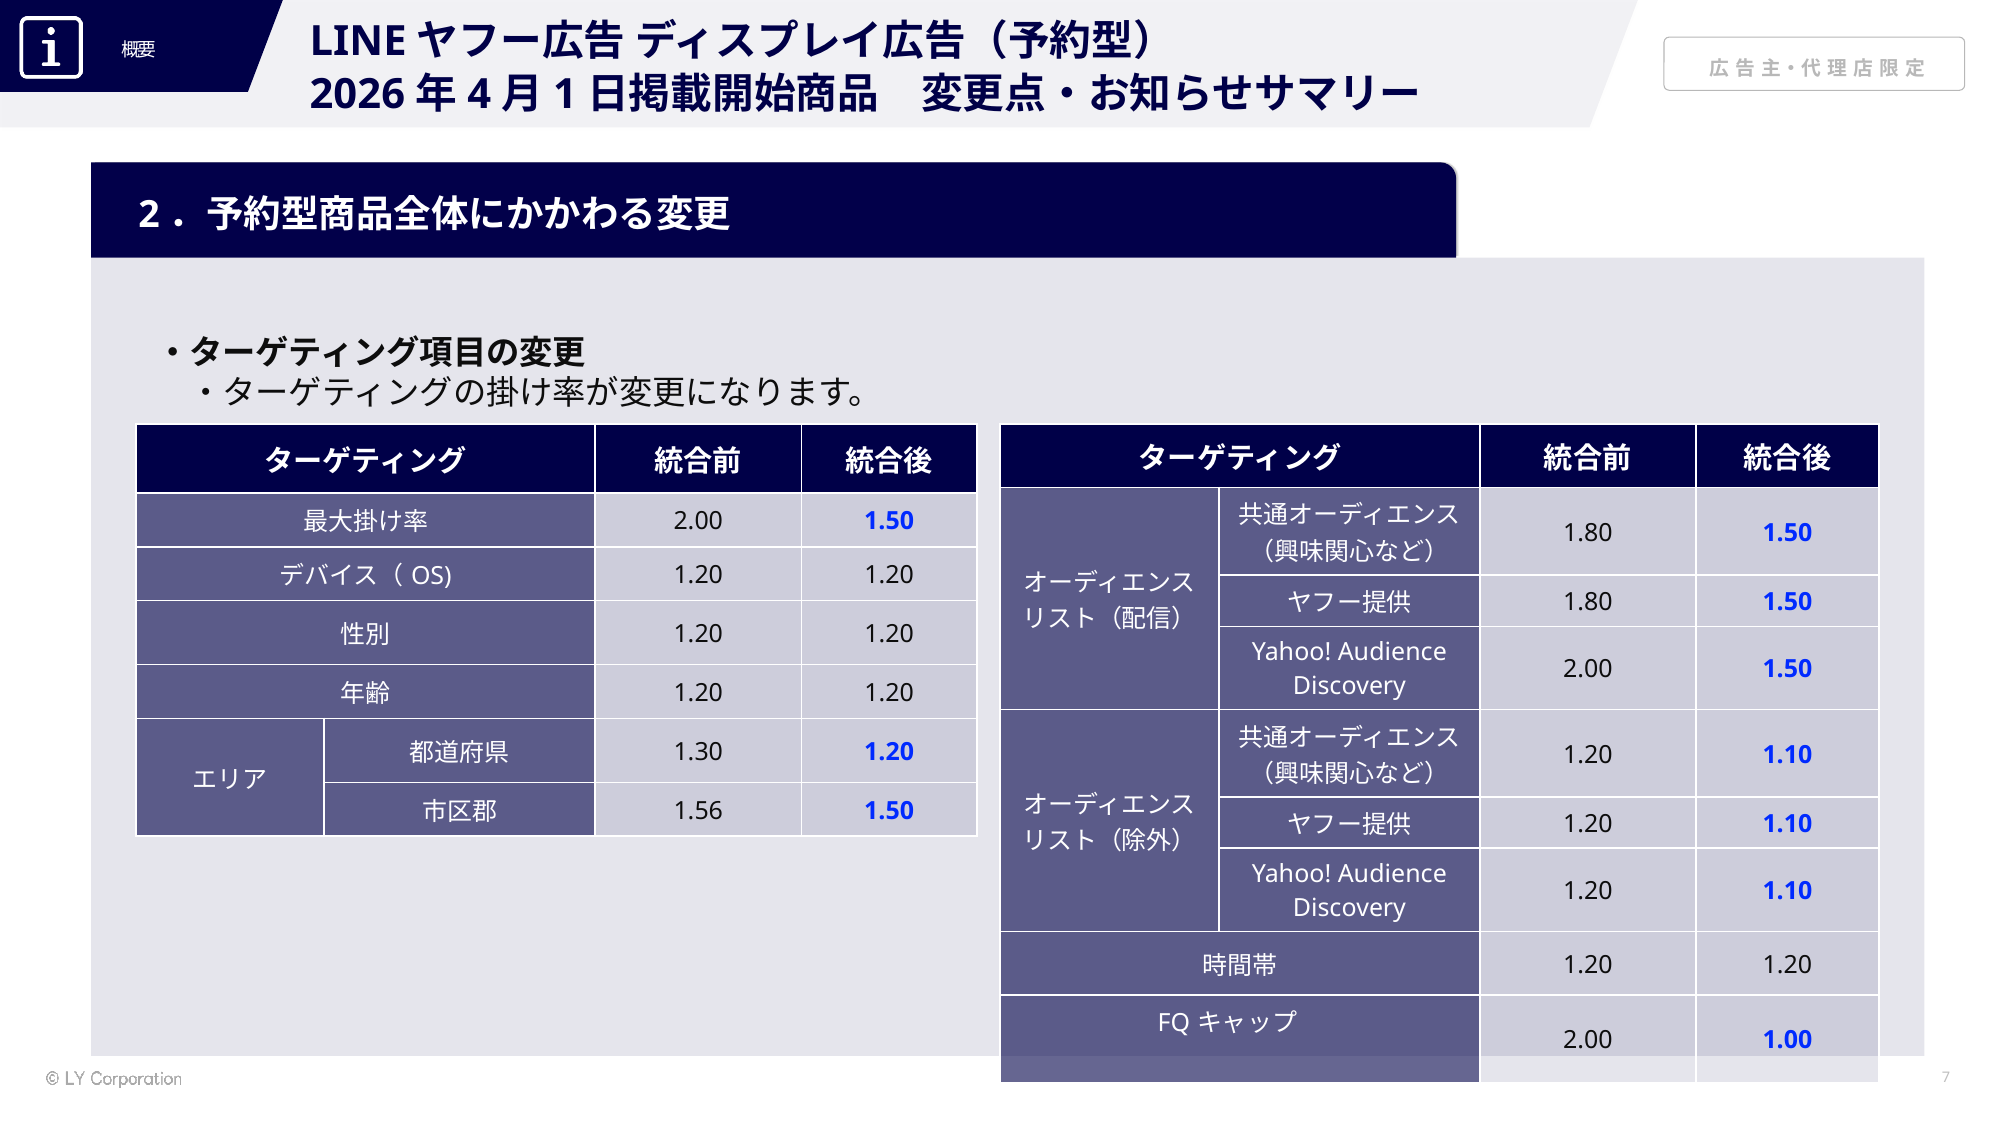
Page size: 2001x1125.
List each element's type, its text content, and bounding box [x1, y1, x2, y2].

table_cell 1.20 [596, 601, 801, 664]
table_cell 1.30 [596, 719, 801, 782]
table_cell 1.20 [596, 665, 801, 718]
table_cell 1.00 [1697, 996, 1878, 1082]
table_cell 1.20 [802, 665, 976, 718]
picture [46, 1071, 181, 1088]
text_box 2．予約型商品全体にかかわる変更 [90, 161, 1458, 259]
table_cell 1.80 [1481, 488, 1695, 574]
table_cell 都道府県 [325, 719, 594, 782]
table_cell 1.20 [596, 548, 801, 600]
table_header ターゲティング [1001, 425, 1479, 487]
table_cell 1.56 [596, 783, 801, 835]
table_cell 1.50 [1697, 627, 1878, 709]
table_cell 2.00 [1481, 996, 1695, 1082]
table_cell 1.20 [1481, 710, 1695, 796]
table_cell オーディエンスリスト（除外） [1001, 710, 1218, 931]
table_cell 最大掛け率 [137, 494, 594, 546]
table_cell 2.00 [1481, 627, 1695, 709]
table_header 統合後 [802, 425, 976, 492]
table_cell 1.50 [802, 494, 976, 546]
table_cell 共通オーディエンス（興味関心など） [1220, 488, 1479, 574]
table_cell 1.20 [1481, 849, 1695, 931]
table_cell デバイス（OS) [137, 548, 594, 600]
table_cell ヤフー提供 [1220, 798, 1479, 847]
text_box ・ターゲティング項目の変更 ・ターゲティングの掛け率が変更になります。 [91, 257, 1925, 1056]
table_cell 1.50 [1697, 576, 1878, 626]
table_cell 性別 [137, 601, 594, 664]
table_cell 1.10 [1697, 710, 1878, 796]
table_cell 1.50 [1697, 488, 1878, 574]
table_cell 共通オーディエンス（興味関心など） [1220, 710, 1479, 796]
table_header 統合前 [596, 425, 801, 492]
table_cell 1.20 [802, 601, 976, 664]
table_cell 1.20 [802, 719, 976, 782]
table_cell 1.10 [1697, 798, 1878, 847]
list LINEヤフー広告 ディスプレイ広告（予約型） 2026年4月1日掲載開始商品 変更点・お知らせサマリー [309, 41, 1645, 97]
table_cell エリア [137, 719, 323, 835]
text_box 概要 [97, 13, 180, 81]
table_header ターゲティング [137, 425, 594, 492]
table_cell 1.80 [1481, 576, 1695, 626]
table_cell 1.50 [802, 783, 976, 835]
picture [9, 5, 92, 87]
table_header 統合前 [1481, 425, 1695, 487]
table_cell 1.20 [1697, 932, 1878, 994]
table_cell Yahoo! Audience Discovery [1220, 849, 1479, 931]
table_cell 1.20 [802, 548, 976, 600]
table_cell 1.20 [1481, 798, 1695, 847]
table_cell 時間帯 [1001, 932, 1479, 994]
table_cell 2.00 [596, 494, 801, 546]
table_cell 1.20 [1481, 932, 1695, 994]
table_cell 年齢 [137, 665, 594, 718]
table_header 統合後 [1697, 425, 1878, 487]
table_cell Yahoo! Audience Discovery [1220, 627, 1479, 709]
table_cell 1.10 [1697, 849, 1878, 931]
table_cell 市区郡 [325, 783, 594, 835]
table_cell FQキャップ [1001, 996, 1479, 1082]
table_cell オーディエンスリスト（配信） [1001, 488, 1218, 709]
table_cell ヤフー提供 [1220, 576, 1479, 626]
